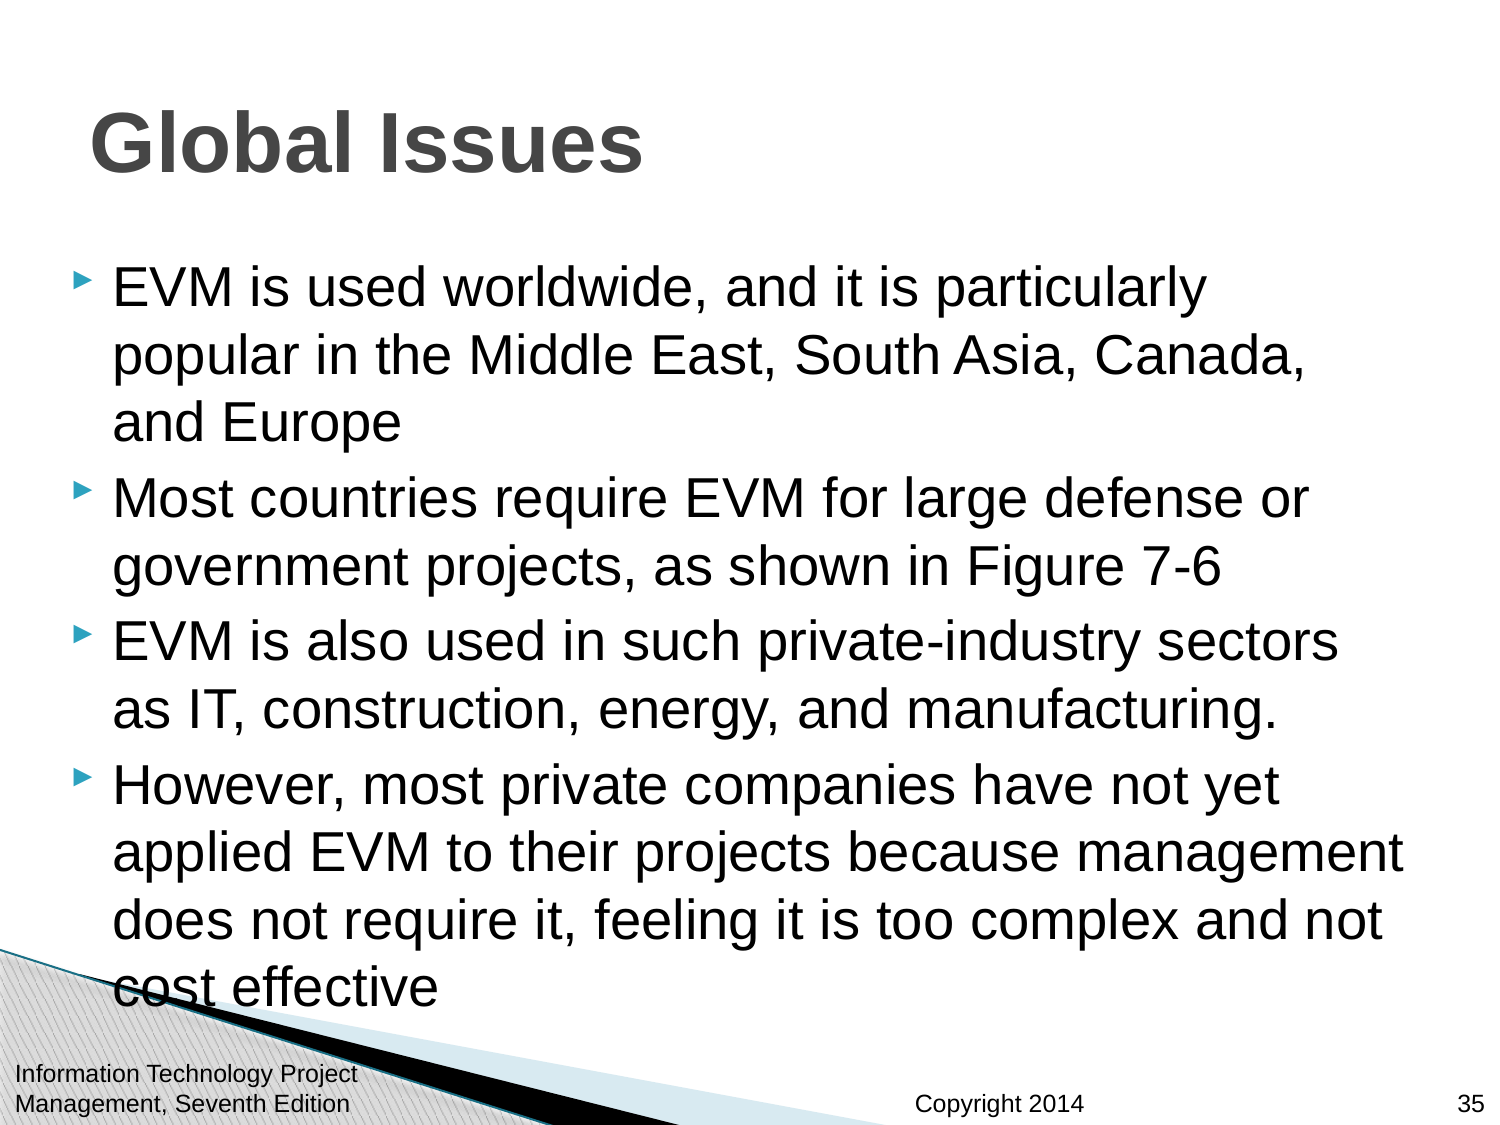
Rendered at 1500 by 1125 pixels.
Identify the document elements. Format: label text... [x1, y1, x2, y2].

slide_number 35 [1408, 1065, 1500, 1125]
footer Information Technology Project Management, Seventh Edition [0, 1065, 425, 1125]
list EVM is used worldwide, and it is particularly popular in the Middle East, South Asia, Canada, and Europe Most countries require EVM for large defense or government projects, as shown in Figure 7-6 EVM is also used in such private-industry sectors as IT, construction, energy, and manufacturing. However, most private companies have not yet applied EVM to their projects because management does not require it, feeling it is too complex and not cost effective [37, 242, 1426, 986]
title Global Issues [75, 45, 1425, 233]
